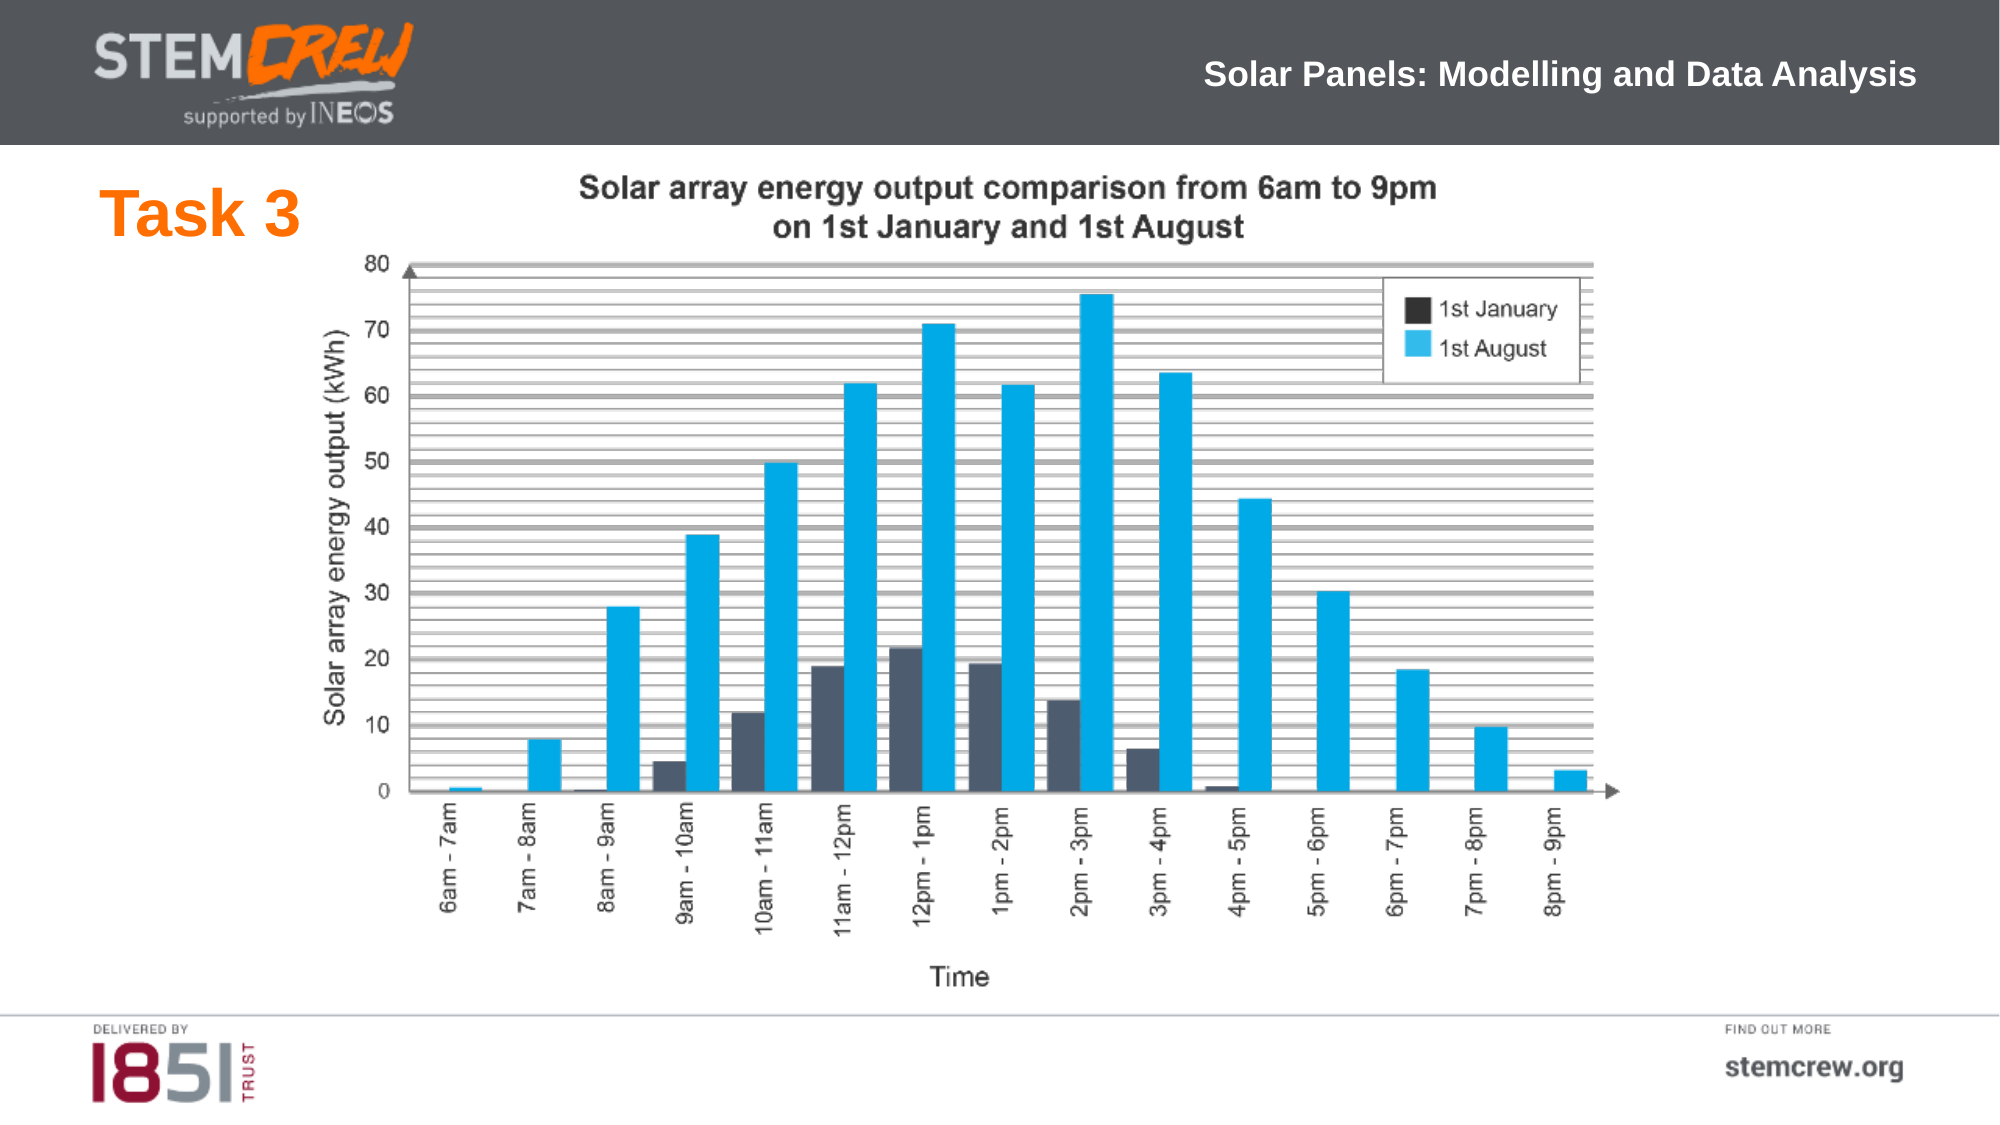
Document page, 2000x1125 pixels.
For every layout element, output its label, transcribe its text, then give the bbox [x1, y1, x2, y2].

text_box Solar Panels: Modelling and Data Analysis [1015, 48, 1928, 94]
picture [0, 1012, 2000, 1125]
text_box Task 3 [97, 167, 1267, 250]
picture [319, 171, 1621, 996]
picture [0, 0, 2000, 145]
